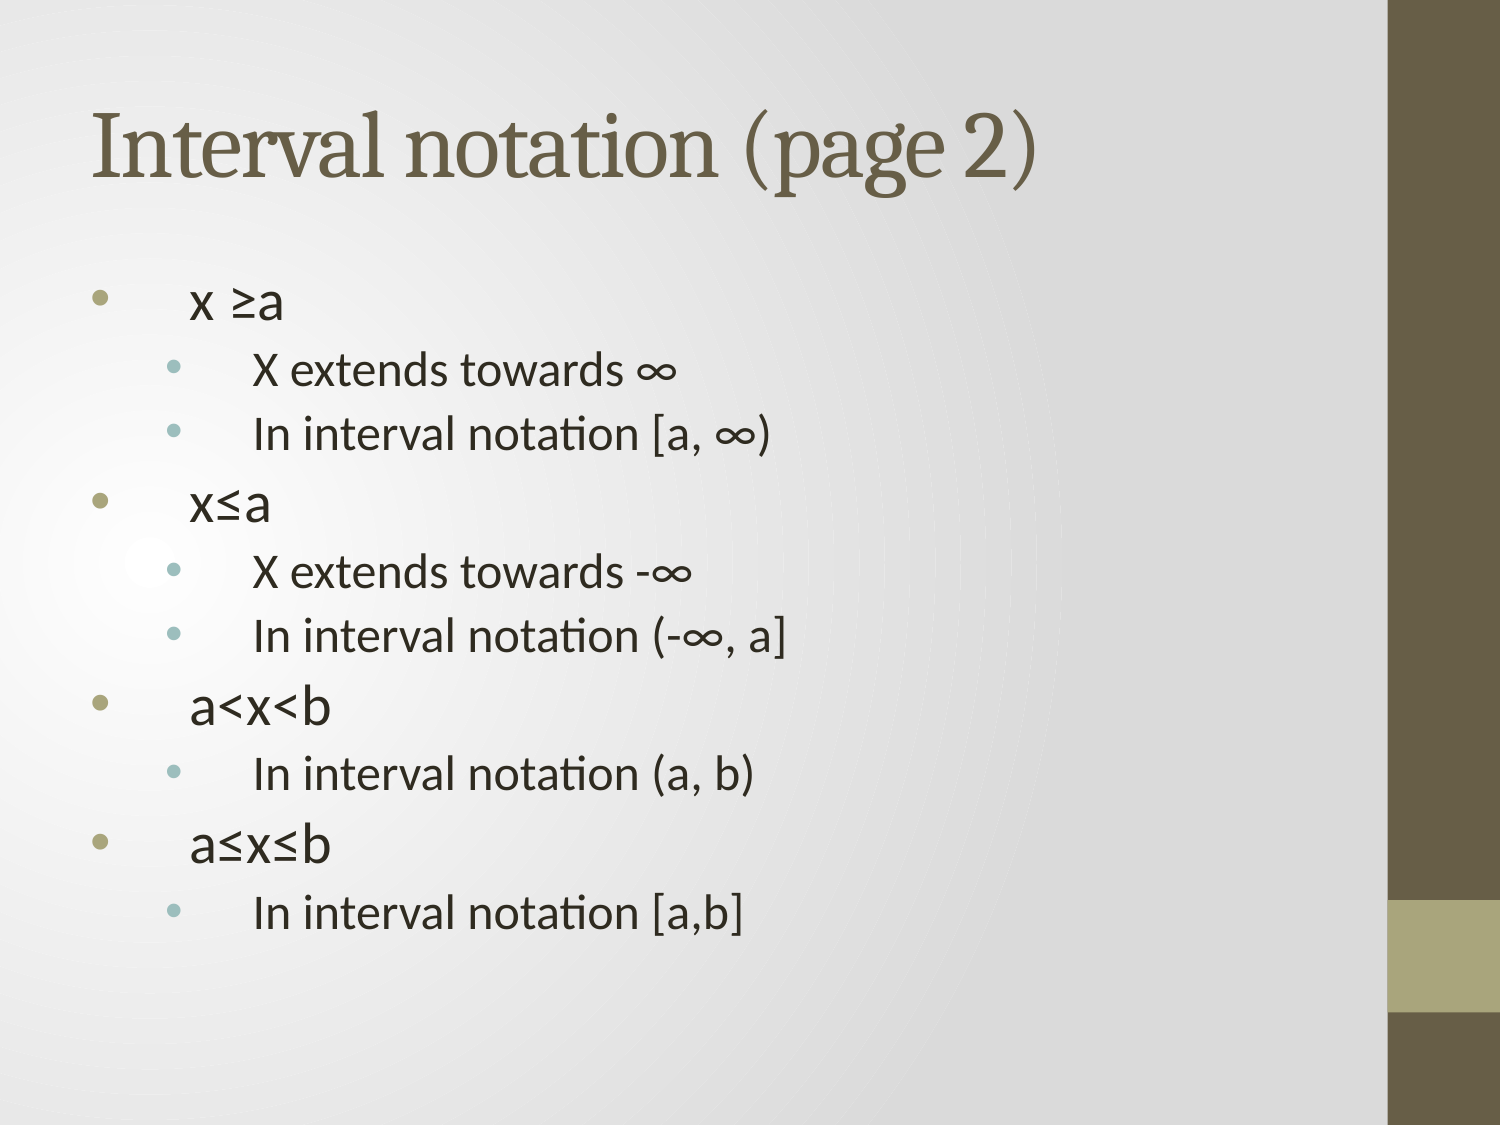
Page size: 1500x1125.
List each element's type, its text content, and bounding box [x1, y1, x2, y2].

list x ≥a X extends towards ∞ In interval notation [a, ∞) x≤a X extends towards -∞ In interval notation (-∞, a] a<x<b In interval notation (a, b) a≤x≤b In interval notation [a,b] [75, 262, 1325, 1050]
title Interval notation (page 2) [75, 45, 1325, 233]
